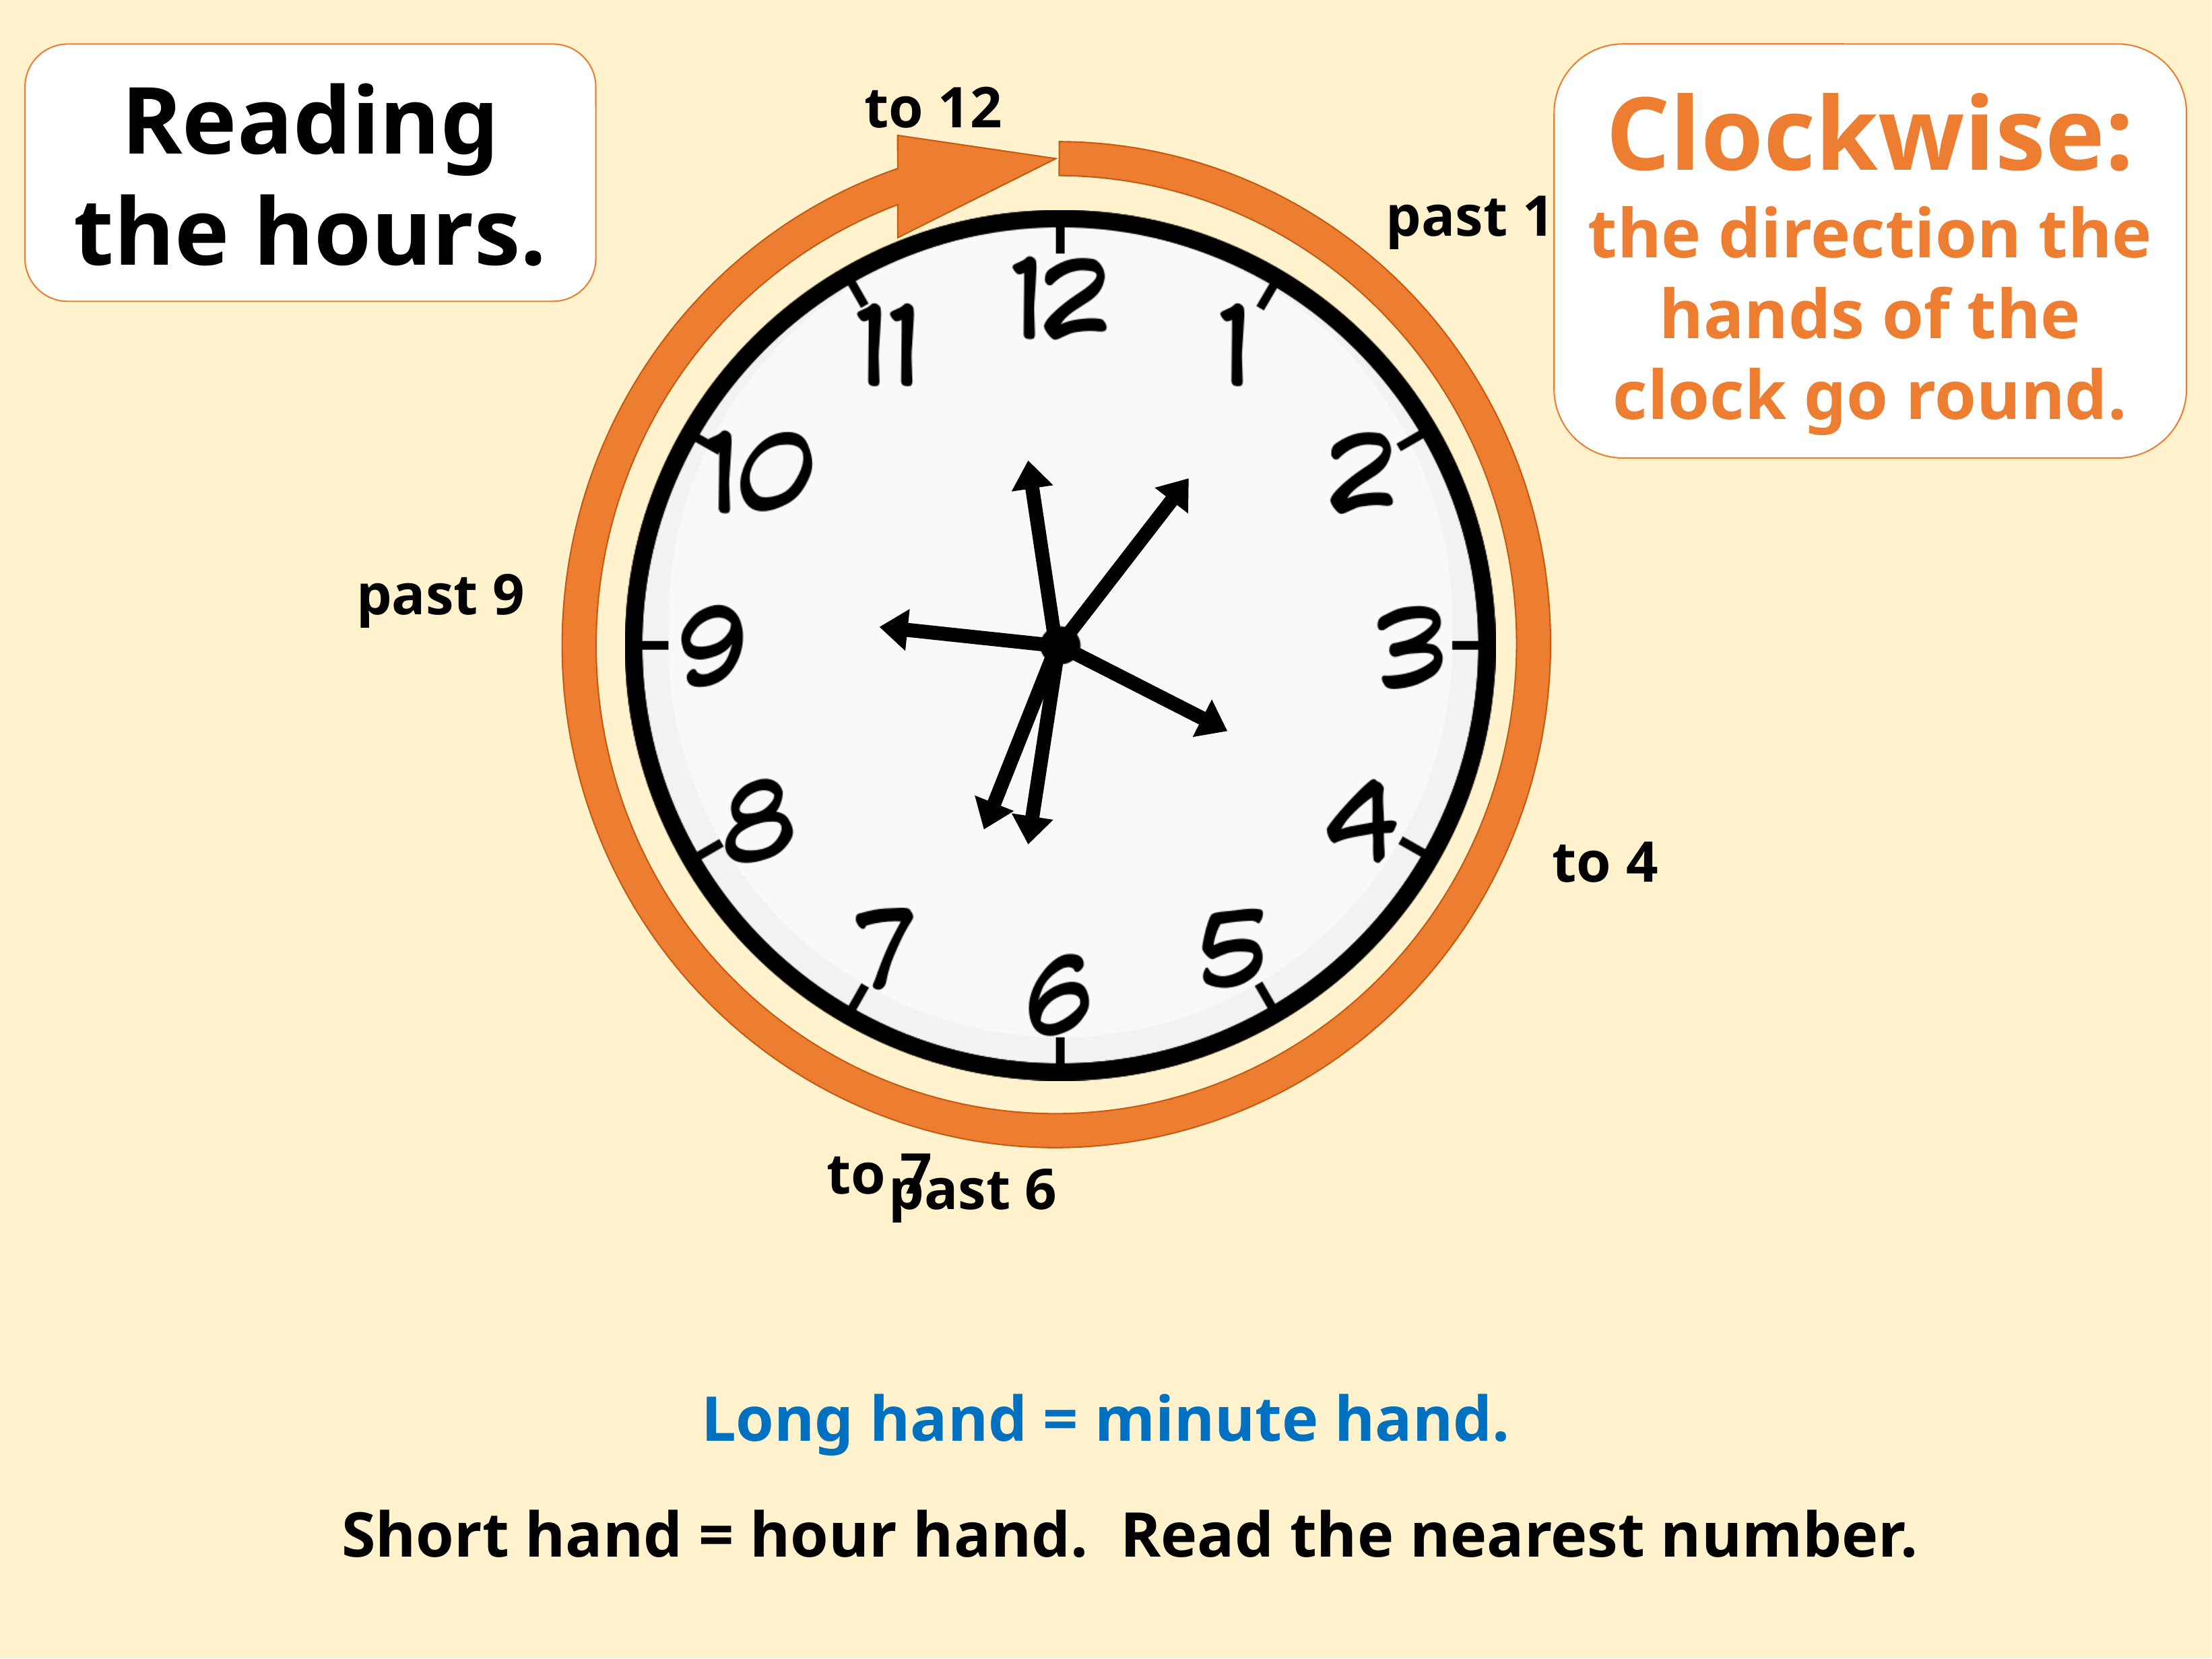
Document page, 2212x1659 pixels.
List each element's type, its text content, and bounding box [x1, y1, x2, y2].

text_box past 1 [1330, 174, 1611, 252]
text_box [983, 647, 1057, 830]
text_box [1028, 460, 1055, 639]
picture [625, 210, 1496, 1081]
text_box [561, 631, 625, 892]
text_box past 9 [283, 554, 598, 631]
text_box to 4 [1523, 820, 1687, 899]
text_box Short hand = hour hand. Read the nearest number. [261, 1490, 1999, 1575]
text_box past 6 [816, 1148, 1130, 1226]
text_box Clockwise: the direction the hands of the clock go round. [1553, 43, 2188, 459]
text_box Long hand = minute hand. [237, 1374, 1974, 1458]
text_box [808, 1081, 1303, 1148]
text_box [1060, 478, 1189, 645]
text_box [806, 141, 1308, 210]
text_box Reading the hours. [24, 43, 597, 302]
text_box to 7 [798, 1132, 962, 1210]
text_box to 12 [826, 67, 1040, 144]
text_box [1060, 645, 1228, 731]
text_box [569, 398, 625, 610]
text_box [1495, 411, 1552, 877]
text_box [879, 626, 1057, 646]
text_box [1028, 651, 1058, 845]
